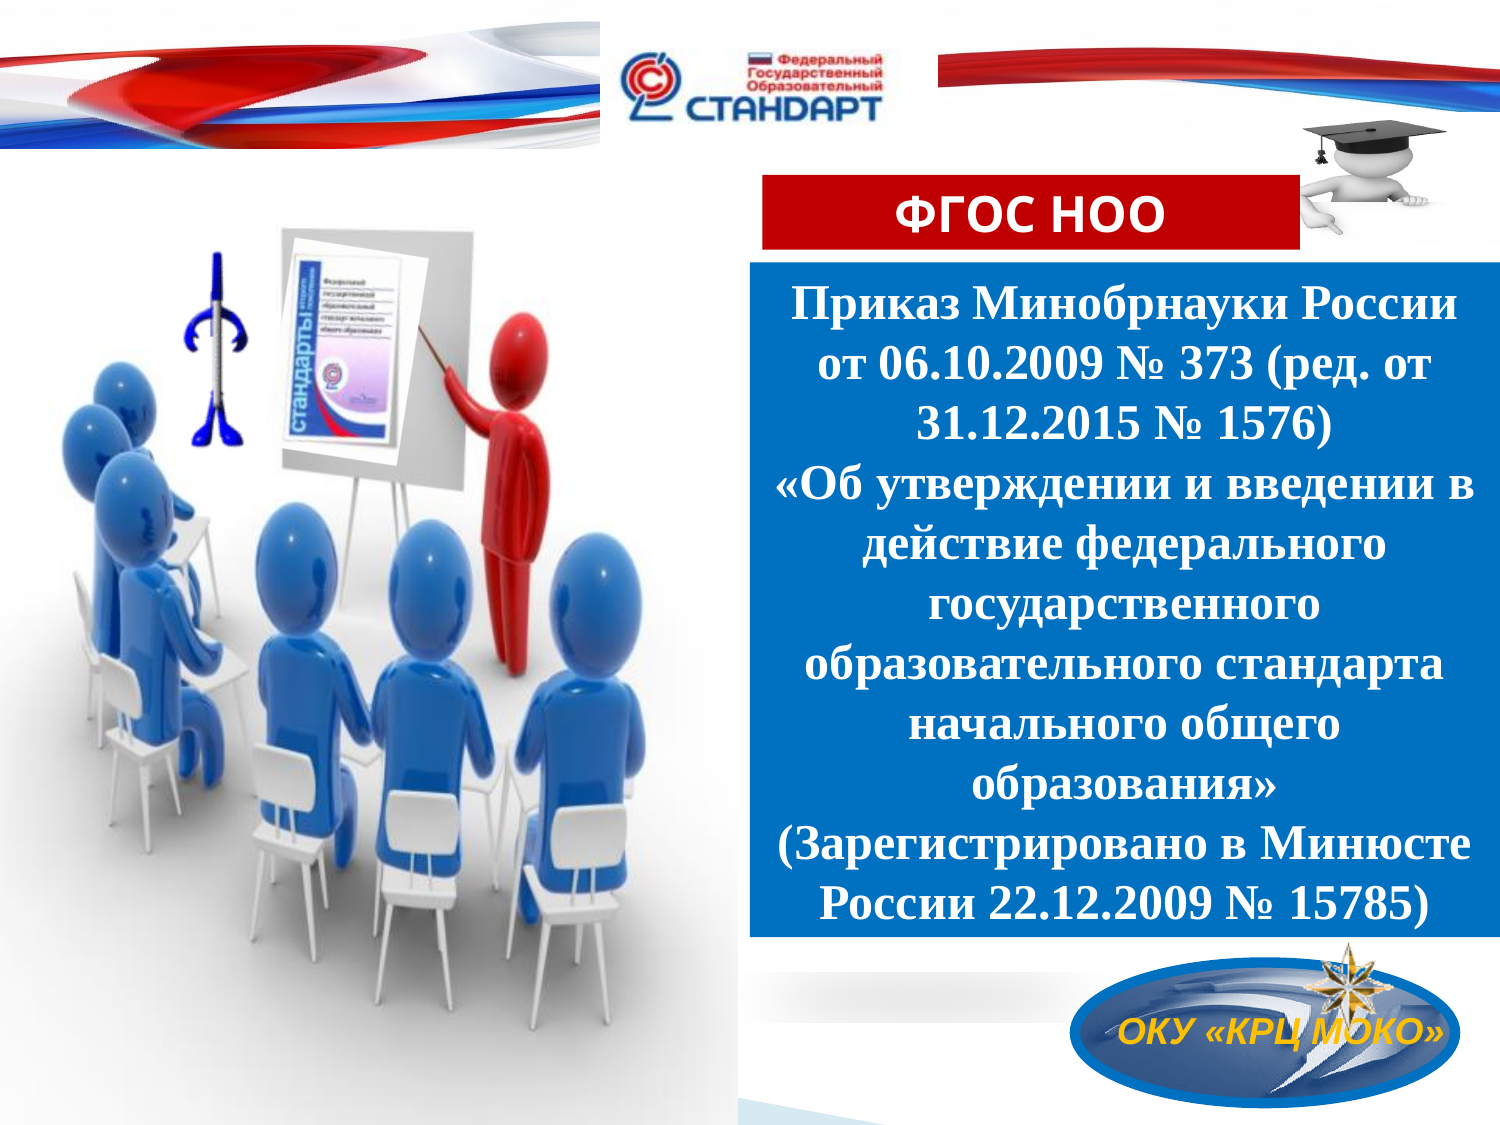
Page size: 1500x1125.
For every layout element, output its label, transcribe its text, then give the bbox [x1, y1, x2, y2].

text_box Приказ Минобрнауки России от 06.10.2009 № 373 (ред. от 31.12.2015 № 1576) «Об утверждении и введении в действие федерального государственного образовательного стандарта начального общего образования» (Зарегистрировано в Минюсте России 22.12.2009 № 15785) [749, 262, 1500, 938]
picture [0, 0, 1500, 1125]
picture [1074, 937, 1456, 1104]
text_box ФГОС НОО [762, 174, 1232, 250]
